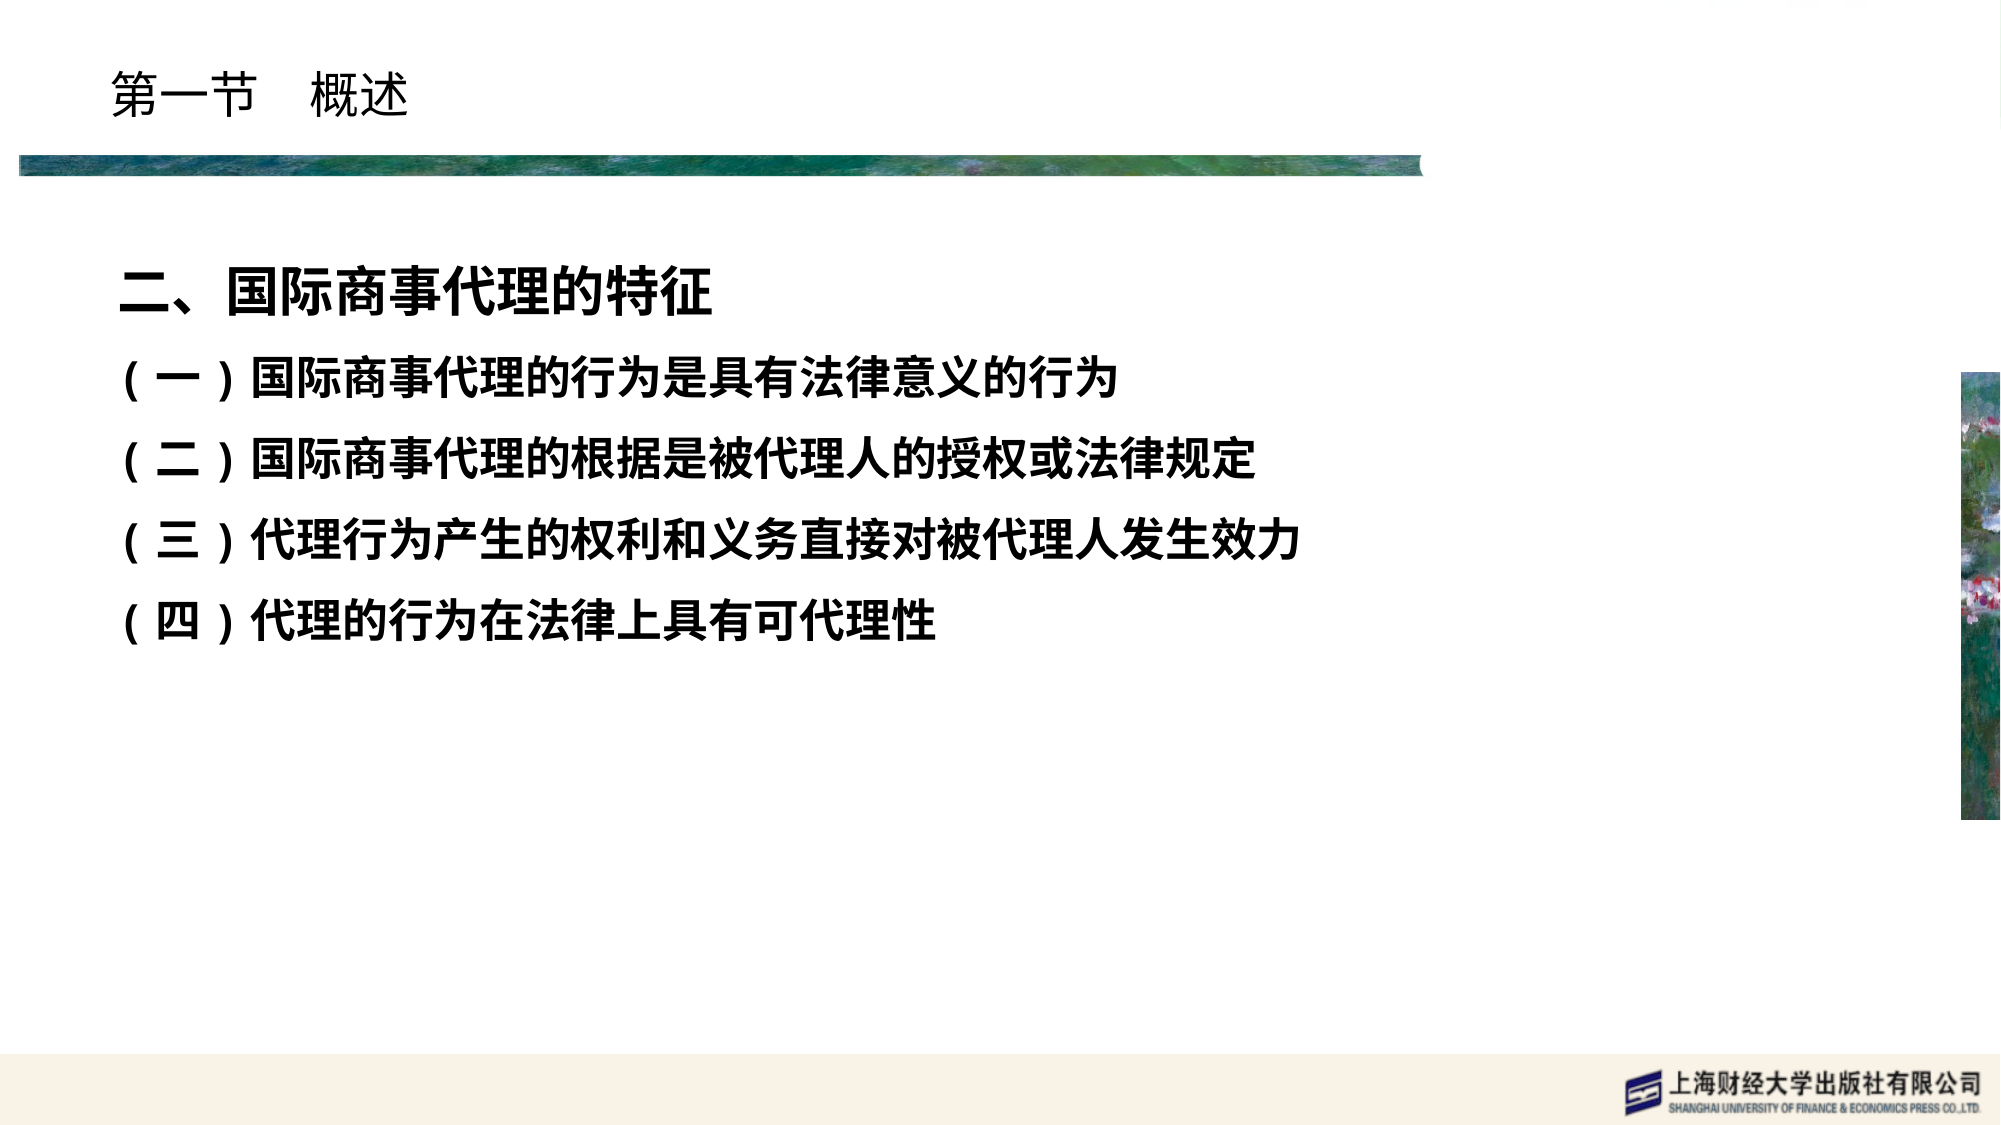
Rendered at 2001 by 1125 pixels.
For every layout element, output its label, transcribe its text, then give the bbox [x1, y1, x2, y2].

picture [0, 0, 2001, 1125]
title 第一节 概述 [94, 42, 1451, 146]
list 二、国际商事代理的特征 (一)国际商事代理的行为是具有法律意义的行为 (二)国际商事代理的根据是被代理人的授权或法律规定 (三)代理行为产生的权利和义务直接对被代理人发生效力 (四)代理的行为在法律上具有可代理性 [102, 233, 1898, 1032]
